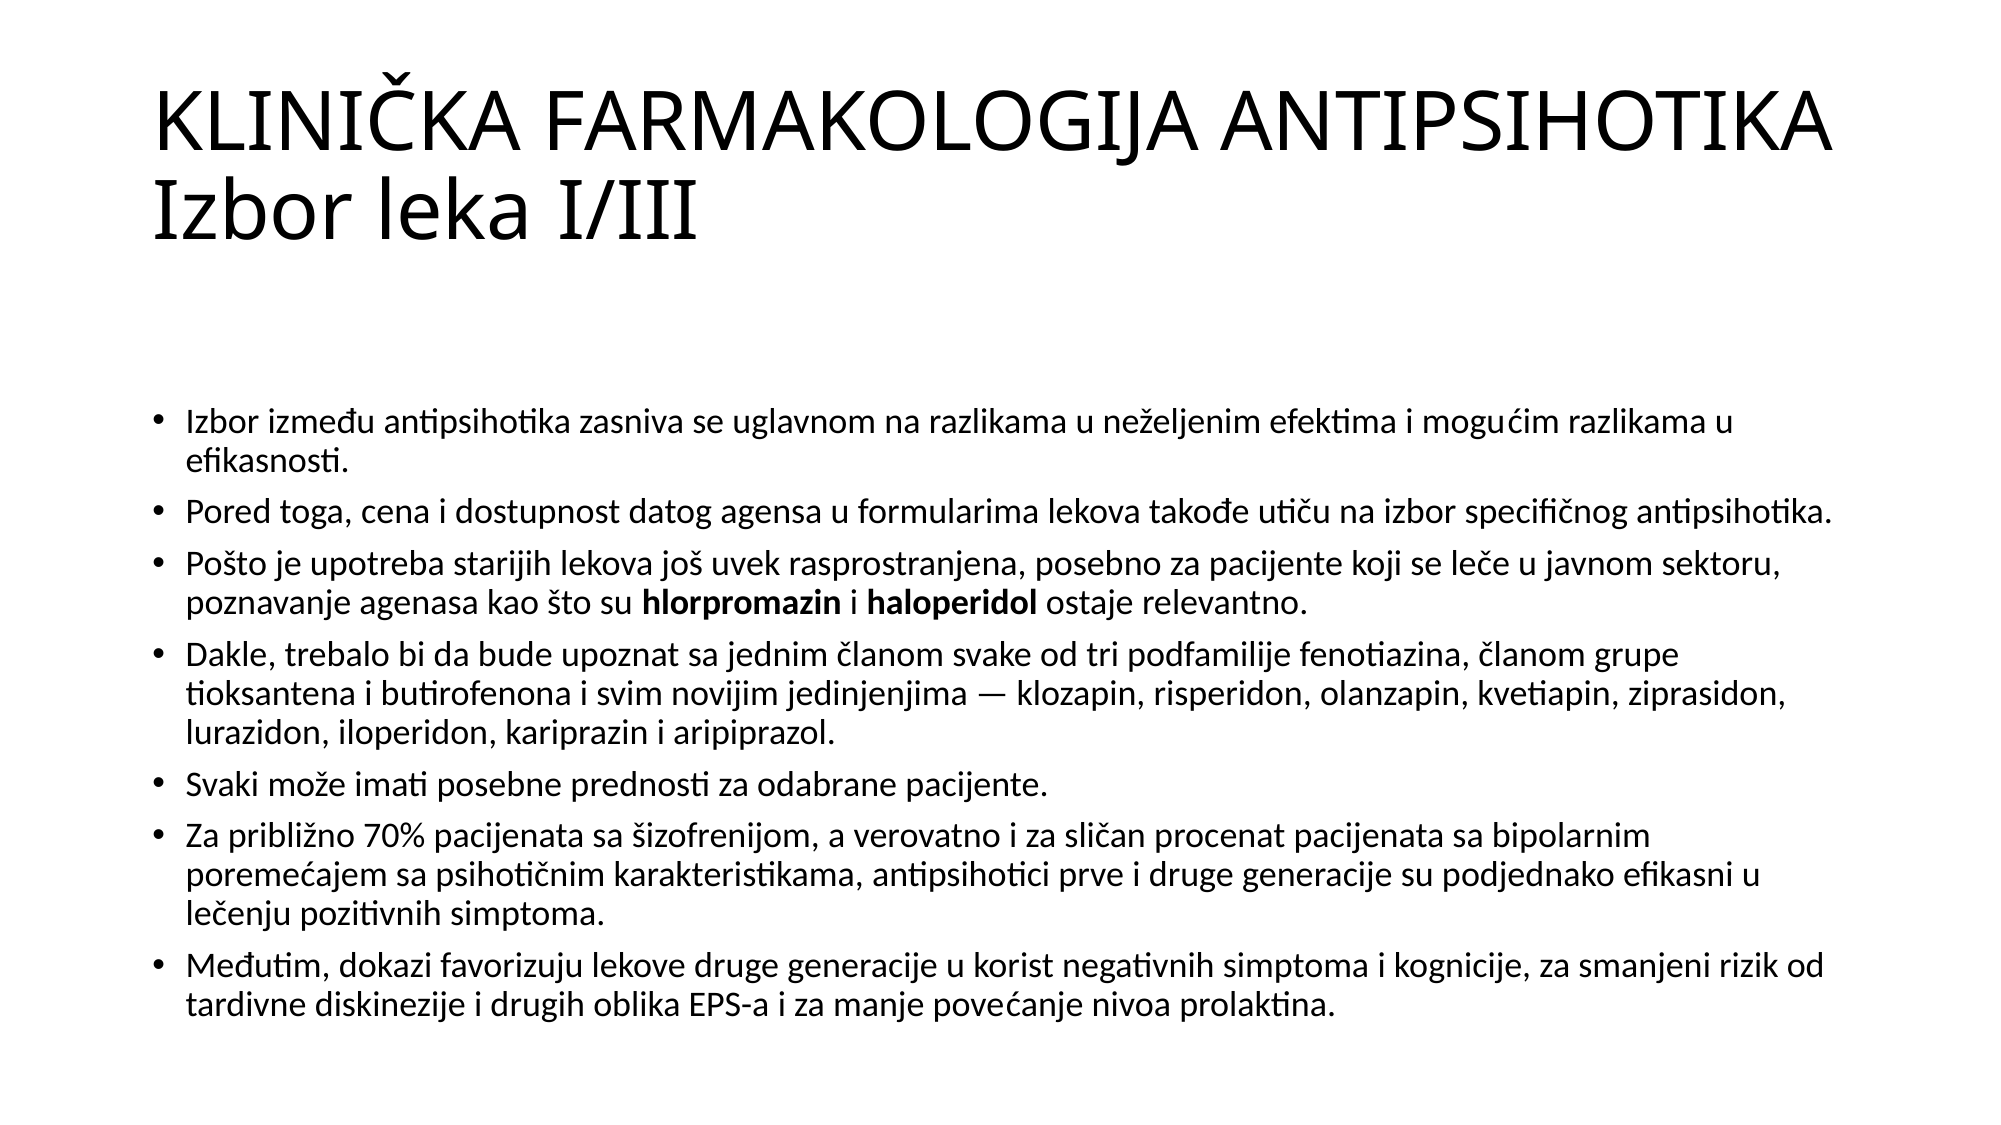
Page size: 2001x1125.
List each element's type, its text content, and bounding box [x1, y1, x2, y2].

list Izbor između antipsihotika zasniva se uglavnom na razlikama u neželjenim efektima i mogućim razlikama u efikasnosti. Pored toga, cena i dostupnost datog agensa u formularima lekova takođe utiču na izbor specifičnog antipsihotika. Pošto je upotreba starijih lekova još uvek rasprostranjena, posebno za pacijente koji se leče u javnom sektoru, poznavanje agenasa kao što su hlorpromazin i haloperidol ostaje relevantno. Dakle, trebalo bi da bude upoznat sa jednim članom svake od tri podfamilije fenotiazina, članom grupe tioksantena i butirofenona i svim novijim jedinjenjima — klozapin, risperidon, olanzapin, kvetiapin, ziprasidon, lurazidon, iloperidon, kariprazin i aripiprazol. Svaki može imati posebne prednosti za odabrane pacijente. Za približno 70% pacijenata sa šizofrenijom, a verovatno i za sličan procenat pacijenata sa bipolarnim poremećajem sa psihotičnim karakteristikama, antipsihotici prve i druge generacije su podjednako efikasni u lečenju pozitivnih simptoma. Međutim, dokazi favorizuju lekove druge generacije u korist negativnih simptoma i kognicije, za smanjeni rizik od tardivne diskinezije i drugih oblika EPS-a i za manje povećanje nivoa prolaktina. [137, 394, 1863, 1066]
title KLINIČKA FARMAKOLOGIJA ANTIPSIHOTIKA Izbor leka I/III [137, 59, 1863, 278]
